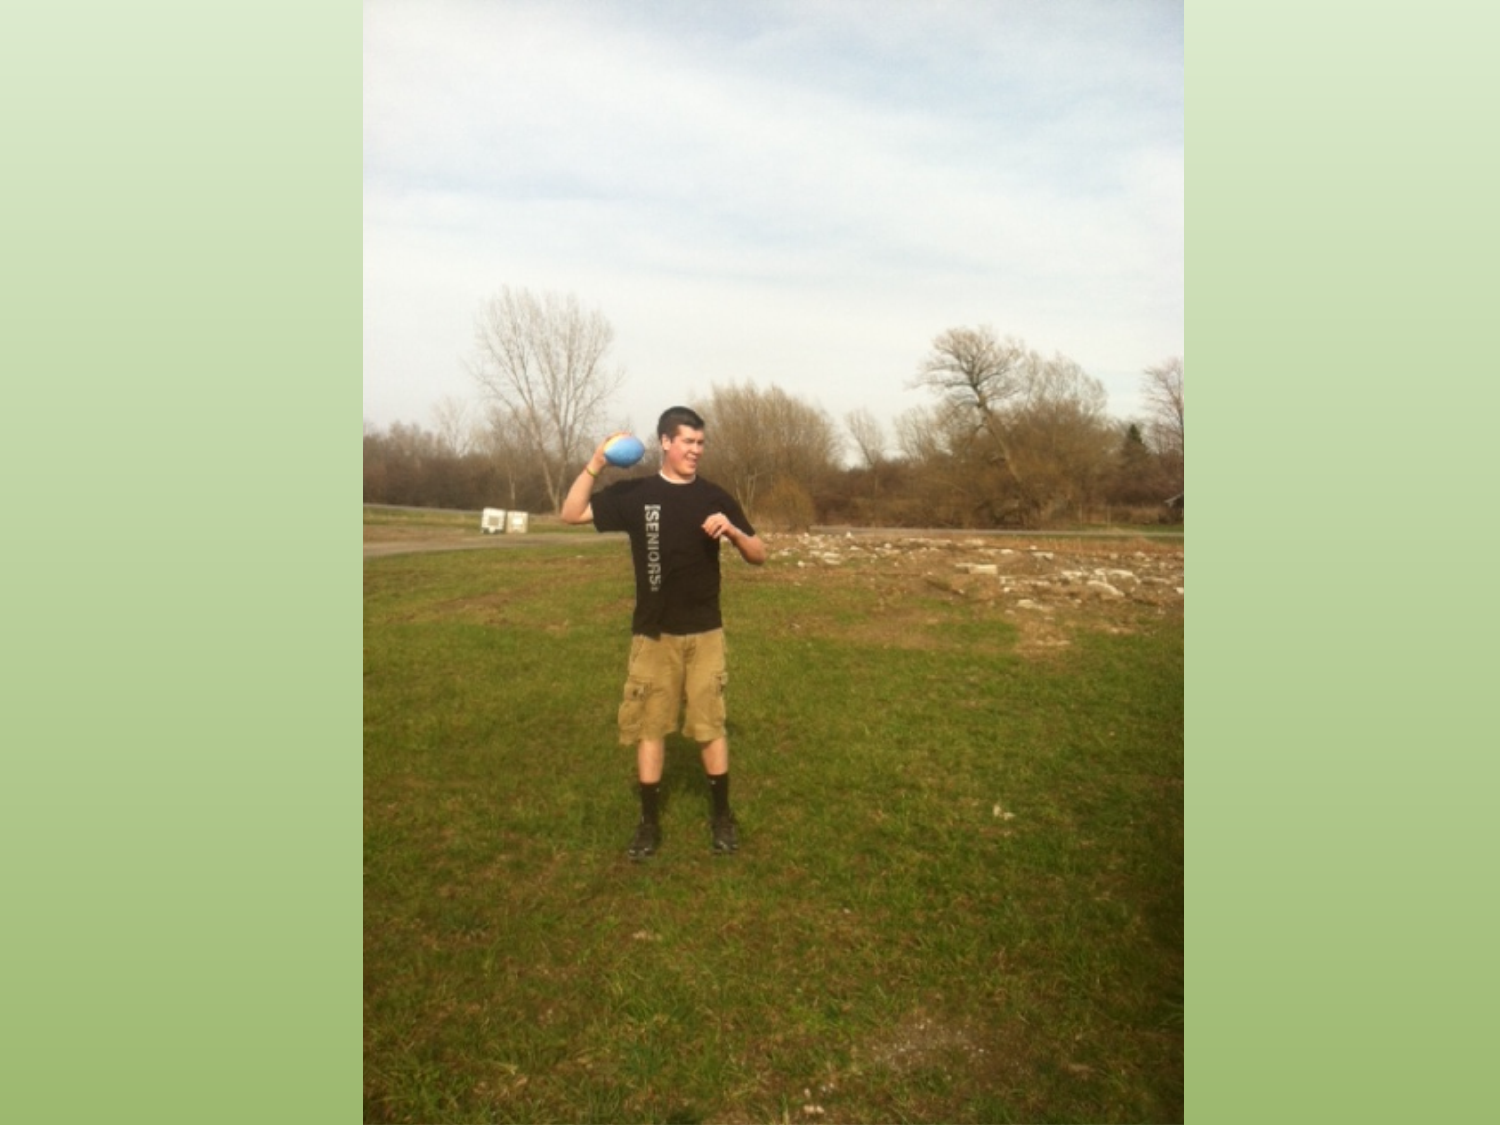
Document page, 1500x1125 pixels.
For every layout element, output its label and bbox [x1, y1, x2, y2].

picture [210, 1, 1336, 1124]
